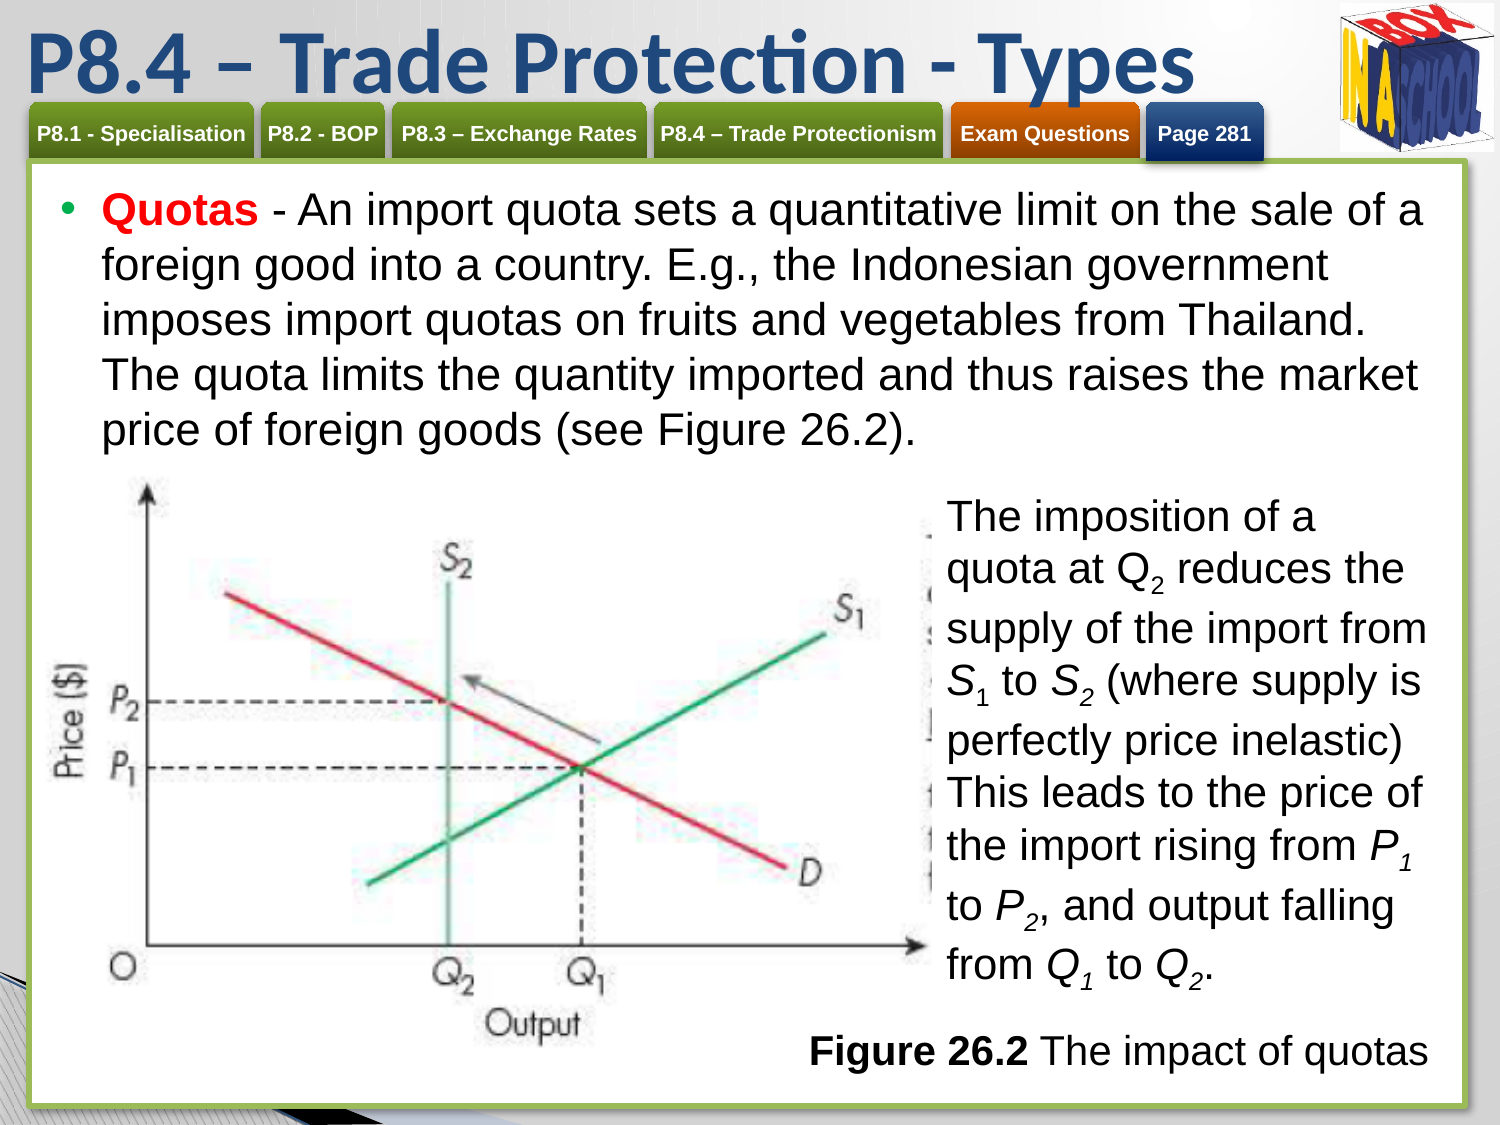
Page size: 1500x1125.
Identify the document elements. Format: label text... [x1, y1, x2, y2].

text_box Figure 26.2 The impact of quotas [793, 1016, 1445, 1082]
text_box Page 281 [1145, 102, 1264, 161]
picture [1340, 3, 1495, 152]
picture [41, 470, 932, 1051]
title P8.4 – Trade Protection - Types [11, 11, 1465, 102]
text_box Quotas - An import quota sets a quantitative limit on the sale of a foreign good into a country. E.g., the Indonesian government imposes import quotas on fruits and vegetables from Thailand. The quota limits the quantity imported and thus raises the market price of foreign goods (see Figure 26.2). [45, 172, 1447, 463]
text_box The imposition of a quota at Q2 reduces the supply of the import from S1 to S2 (where supply is perfectly price inelastic) This leads to the price of the import rising from P1 to P2, and output falling from Q1 to Q2. [937, 479, 1447, 1004]
picture [281, 1114, 303, 1125]
